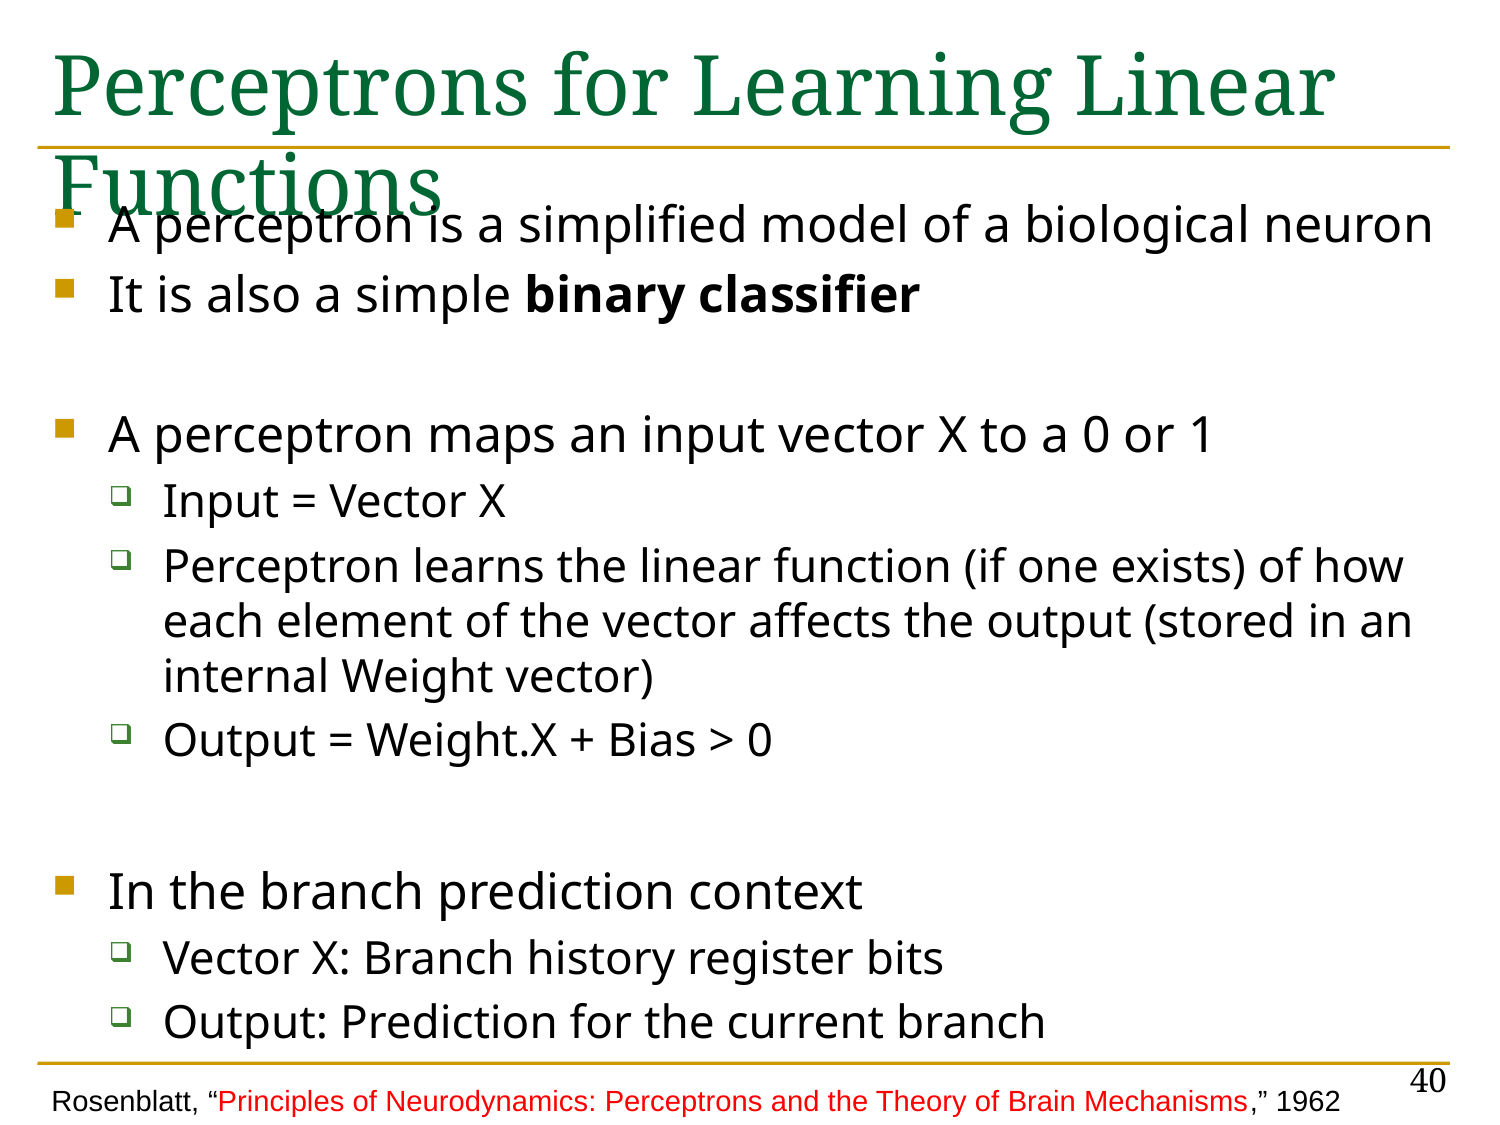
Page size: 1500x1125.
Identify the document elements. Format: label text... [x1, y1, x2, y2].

slide_number 40 [1111, 1036, 1462, 1112]
text_box Rosenblatt, “Principles of Neurodynamics: Perceptrons and the Theory of Brain Mechanisms,” 1962 [36, 1074, 1356, 1125]
title Perceptrons for Learning Linear Functions [37, 24, 1500, 200]
list A perceptron is a simplified model of a biological neuron It is also a simple binary classifier A perceptron maps an input vector X to a 0 or 1 Input = Vector X Perceptron learns the linear function (if one exists) of how each element of the vector affects the output (stored in an internal Weight vector) Output = Weight.X + Bias > 0 In the branch prediction context Vector X: Branch history register bits Output: Prediction for the current branch [37, 185, 1450, 1038]
